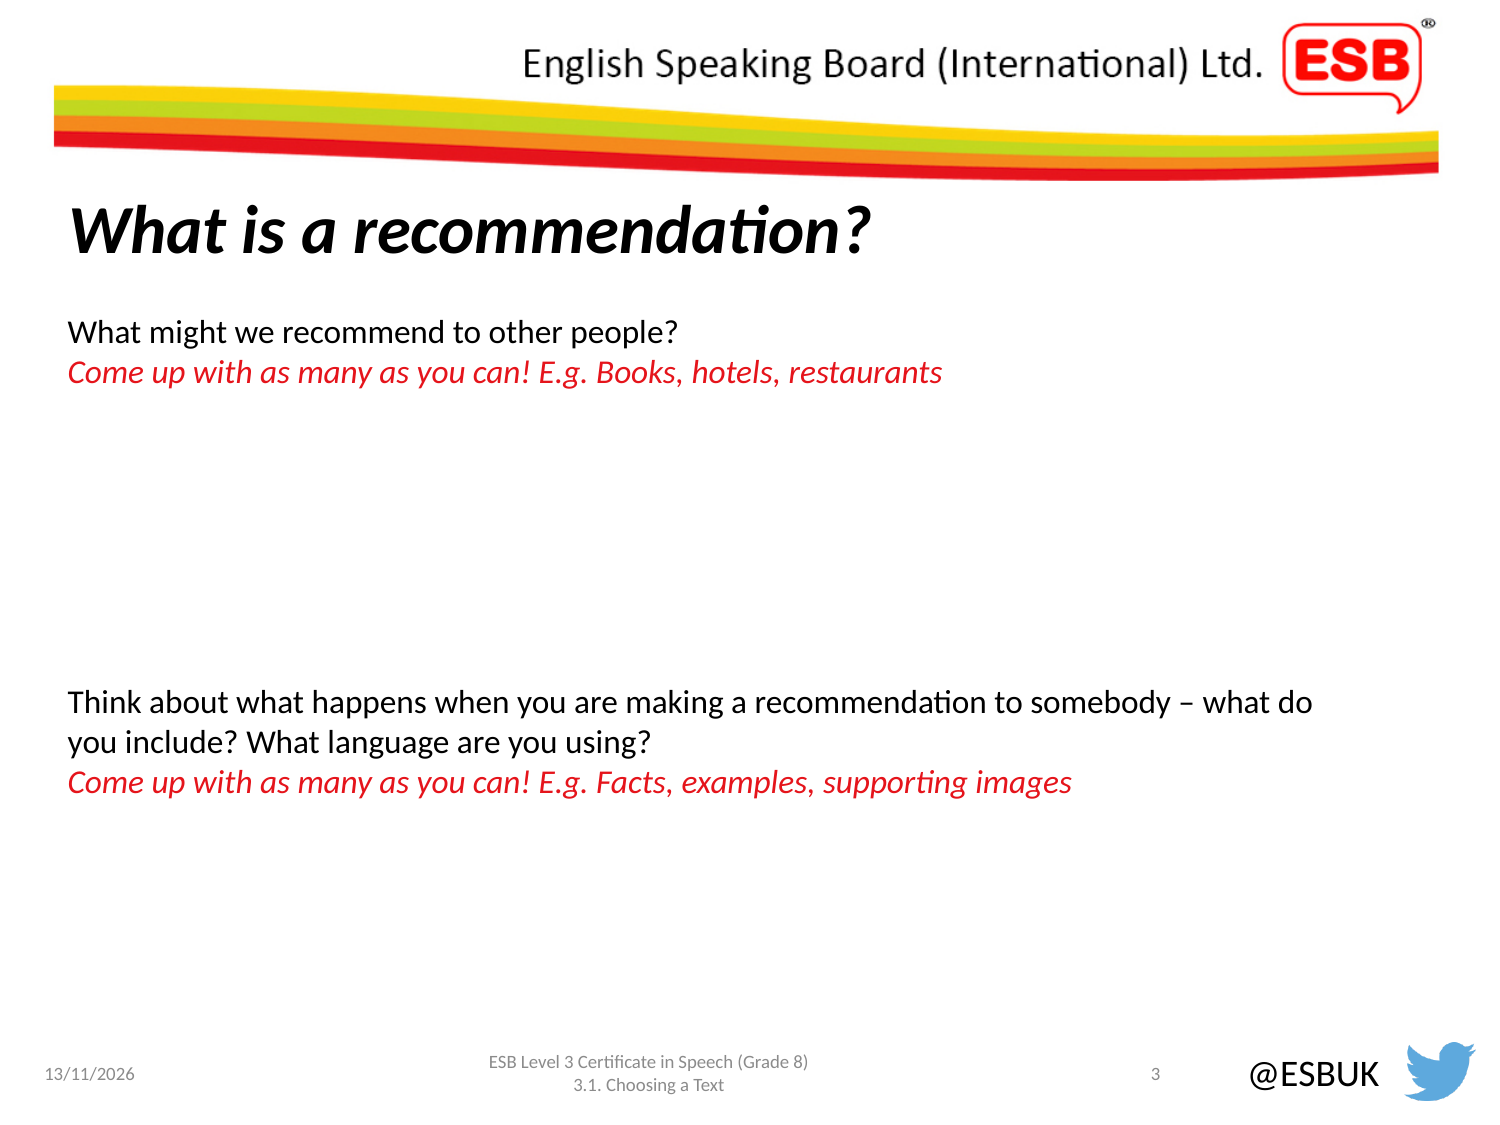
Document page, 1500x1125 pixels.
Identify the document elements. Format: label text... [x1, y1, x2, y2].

text_box What might we recommend to other people? Come up with as many as you can! E.g. Books, hotels, restaurants [53, 303, 1347, 398]
picture [0, 0, 1500, 189]
title What is a recommendation? [53, 149, 1347, 303]
footer ESB Level 3 Certificate in Speech (Grade 8) 3.1. Choosing a Text [395, 1042, 902, 1103]
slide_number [29, 1042, 367, 1103]
picture [1404, 1042, 1476, 1101]
text_box Think about what happens when you are making a recommendation to somebody – what do you include? What language are you using? Come up with as many as you can! E.g. Facts, examples, supporting images [53, 672, 1347, 808]
slide_number 3 [930, 1042, 1176, 1103]
